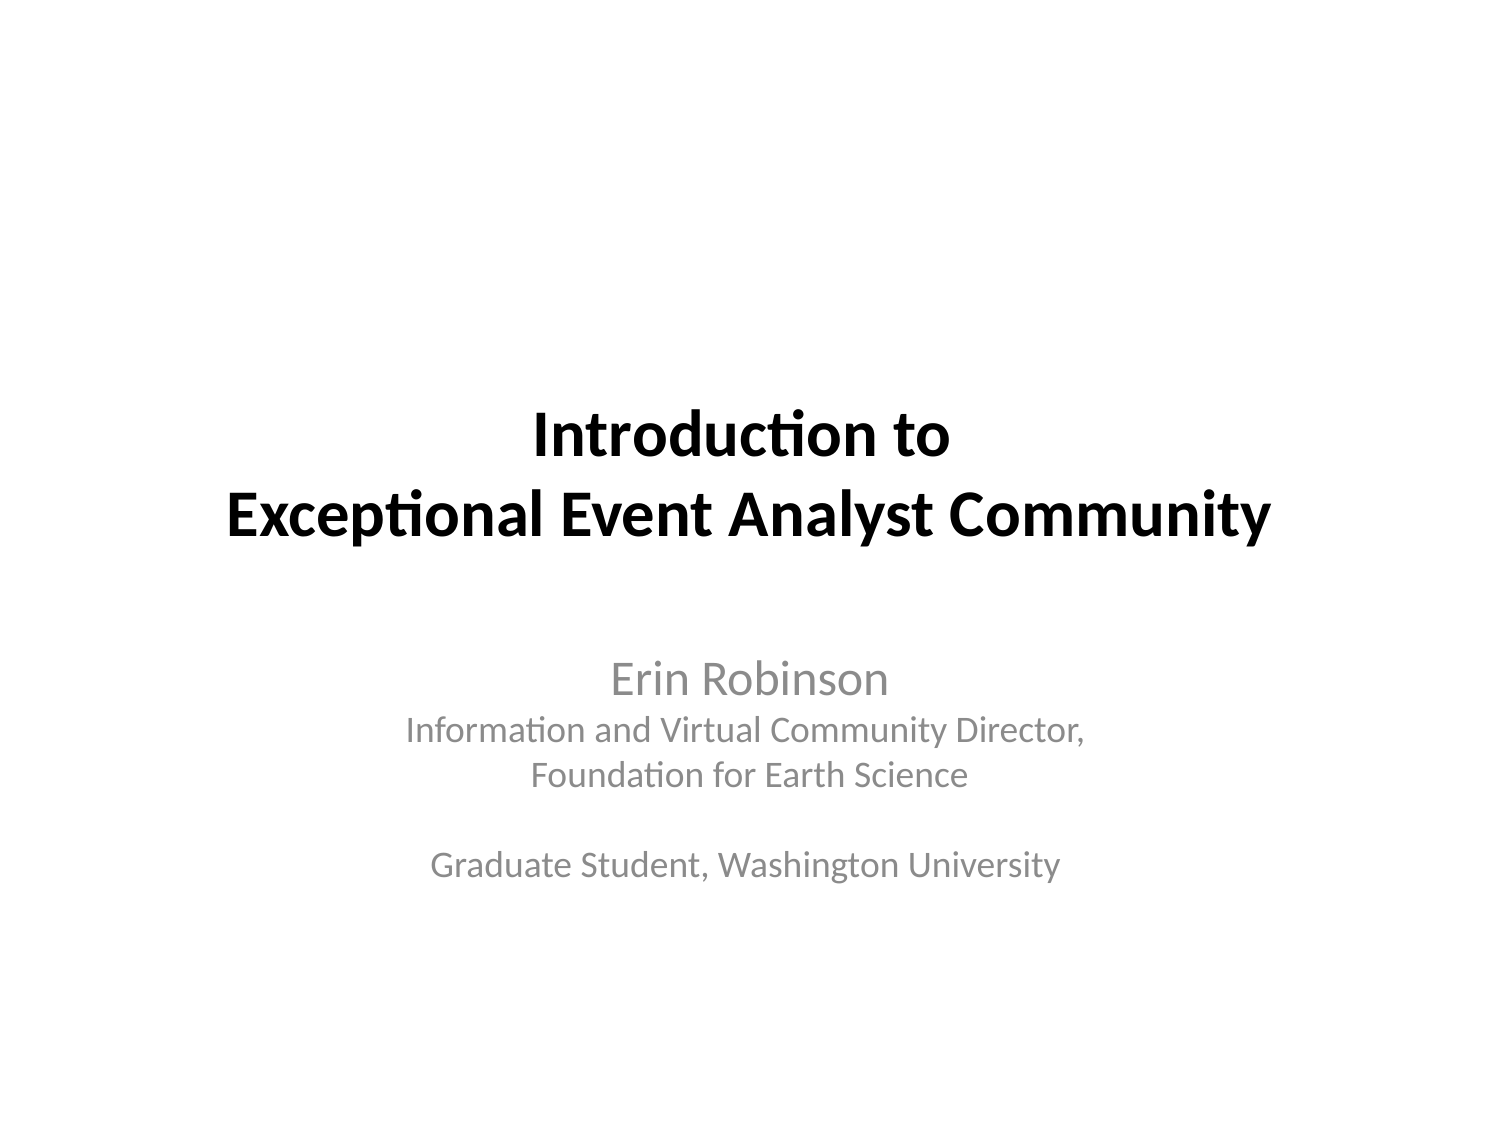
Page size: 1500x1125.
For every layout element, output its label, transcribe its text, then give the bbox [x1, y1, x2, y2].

subtitle Erin Robinson Information and Virtual Community Director, Foundation for Earth Science Graduate Student, Washington University [225, 637, 1275, 925]
title Introduction to Exceptional Event Analyst Community [112, 349, 1388, 591]
